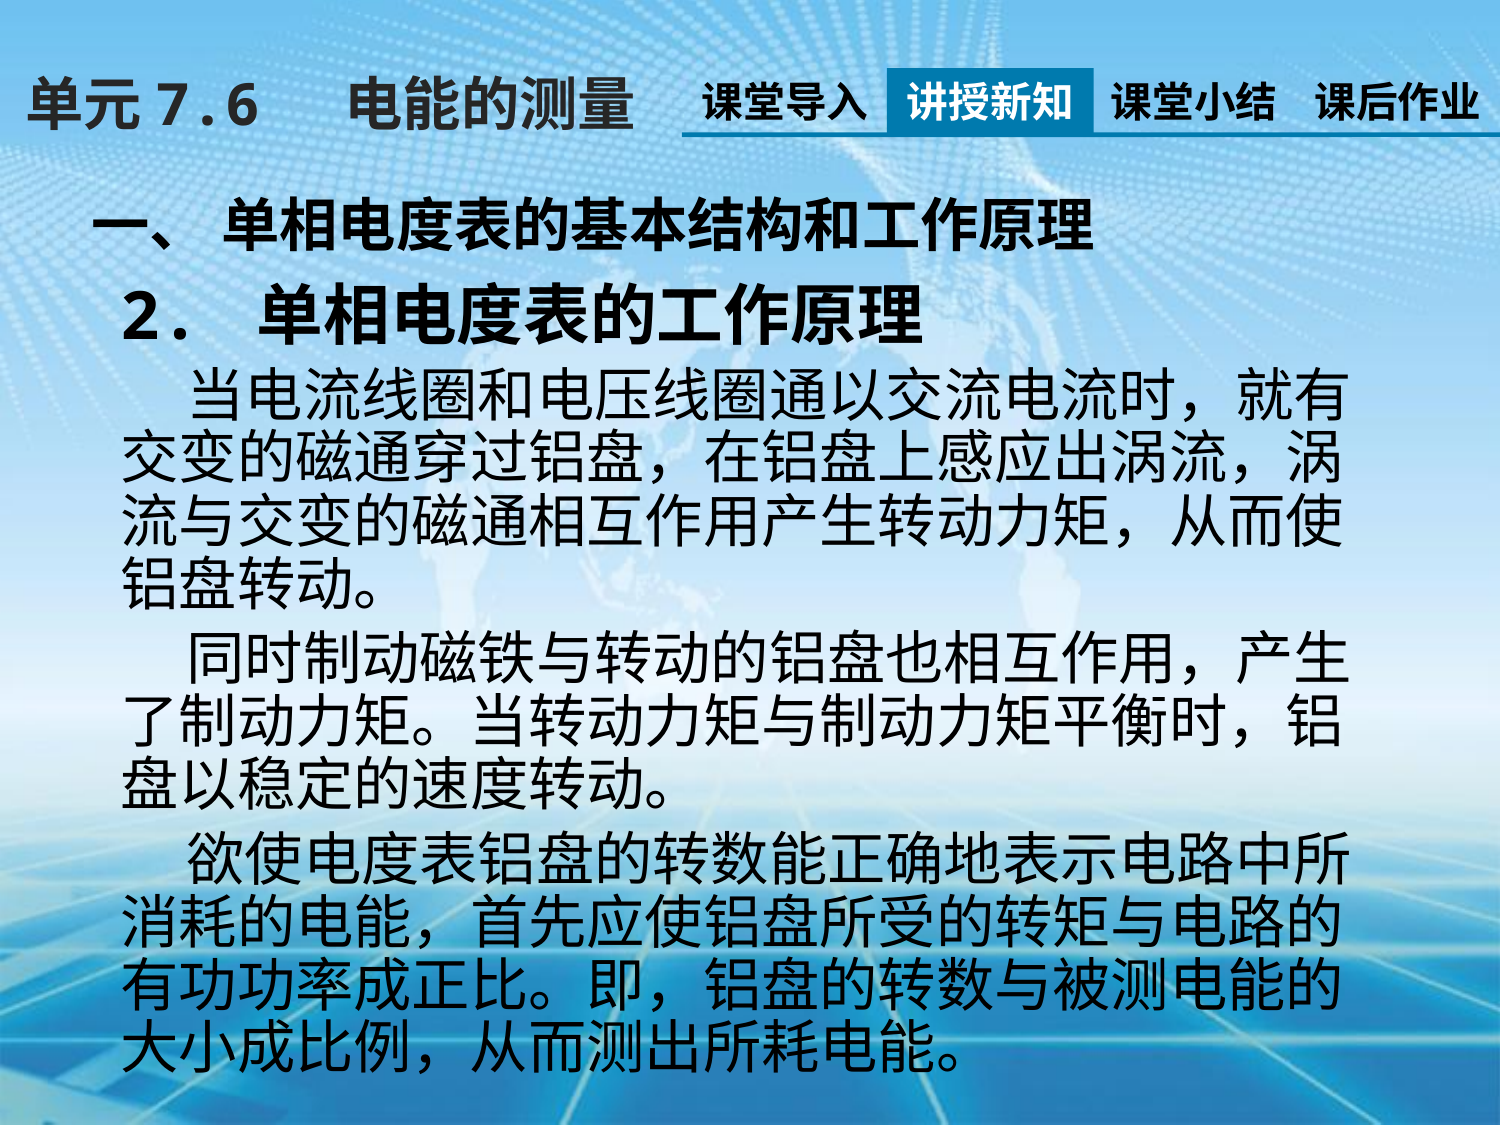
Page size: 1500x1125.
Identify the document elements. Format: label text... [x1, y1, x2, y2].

picture [0, 0, 1500, 1125]
text_box 2. 单相电度表的工作原理 当电流线圈和电压线圈通以交流电流时，就有交变的磁通穿过铝盘，在铝盘上感应出涡流，涡流与交变的磁通相互作用产生转动力矩，从而使铝盘转动。 同时制动磁铁与转动的铝盘也相互作用，产生了制动力矩。当转动力矩与制动力矩平衡时，铝盘以稳定的速度转动。 欲使电度表铝盘的转数能正确地表示电路中所消耗的电能，首先应使铝盘所受的转矩与电路的有功功率成正比。即，铝盘的转数与被测电能的大小成比例，从而测出所耗电能。 [105, 274, 1398, 1125]
text_box 一、 单相电度表的基本结构和工作原理 [76, 189, 1427, 256]
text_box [10, 59, 1500, 146]
